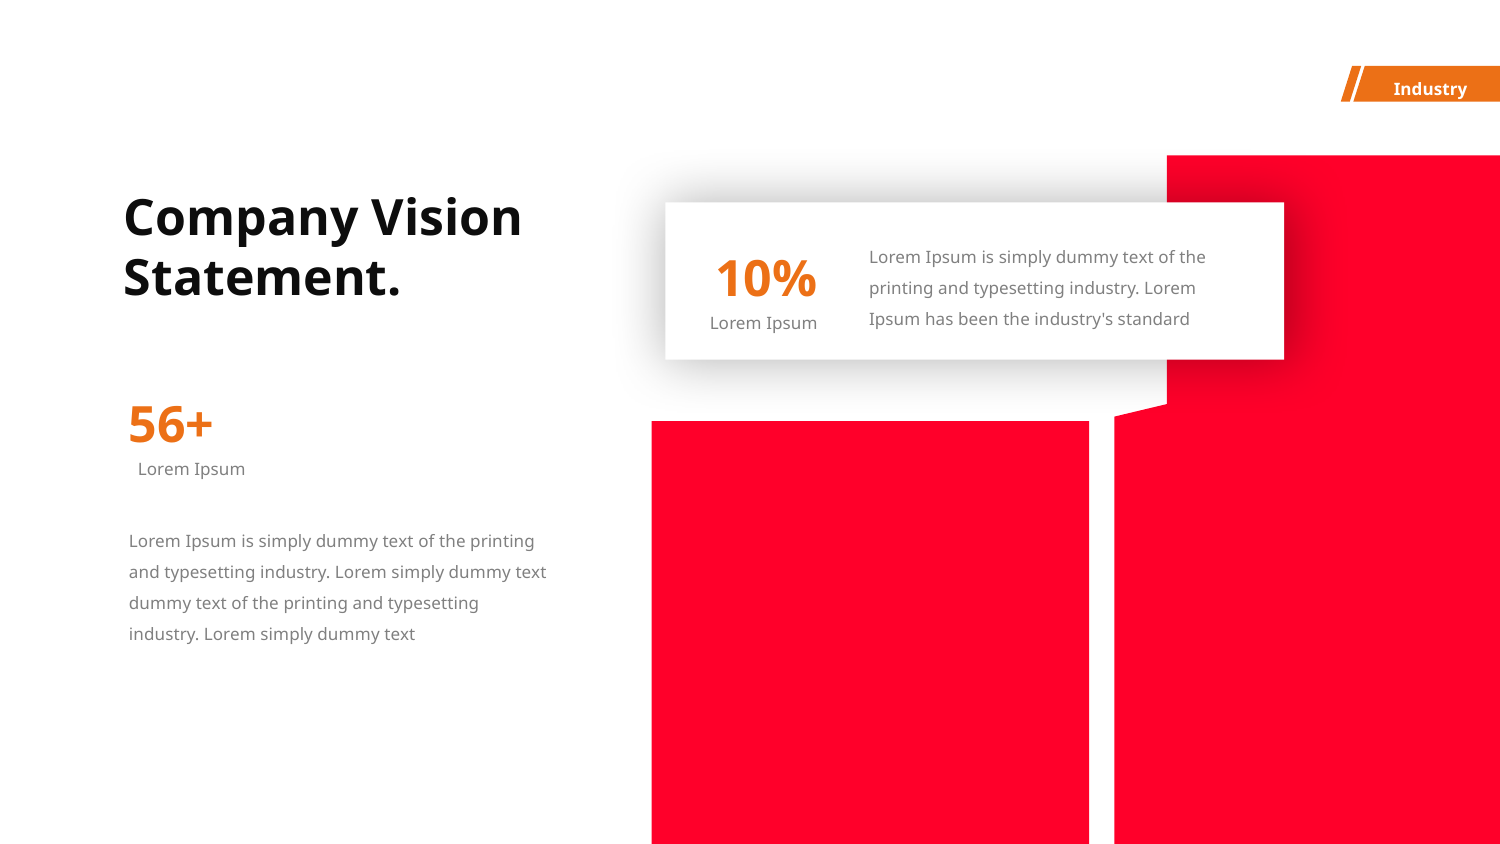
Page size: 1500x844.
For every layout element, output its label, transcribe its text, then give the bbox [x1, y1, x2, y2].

text_box Lorem Ipsum [123, 460, 307, 487]
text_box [1340, 65, 1500, 107]
text_box Lorem Ipsum is simply dummy text of the printing and typesetting industry. Lorem Ipsum has been the industry's standard [854, 228, 1114, 337]
text_box Lorem Ipsum is simply dummy text of the printing and typesetting industry. Lorem simply dummy text dummy text of the printing and typesetting industry. Lorem simply dummy text [114, 512, 565, 652]
text_box Company Vision Statement. [109, 178, 598, 313]
text_box Lorem Ipsum [674, 314, 859, 341]
text_box 56+ [114, 385, 316, 460]
text_box 10% [665, 238, 854, 314]
picture [651, 421, 1090, 844]
picture [1114, 155, 1500, 844]
text_box [664, 201, 1114, 361]
